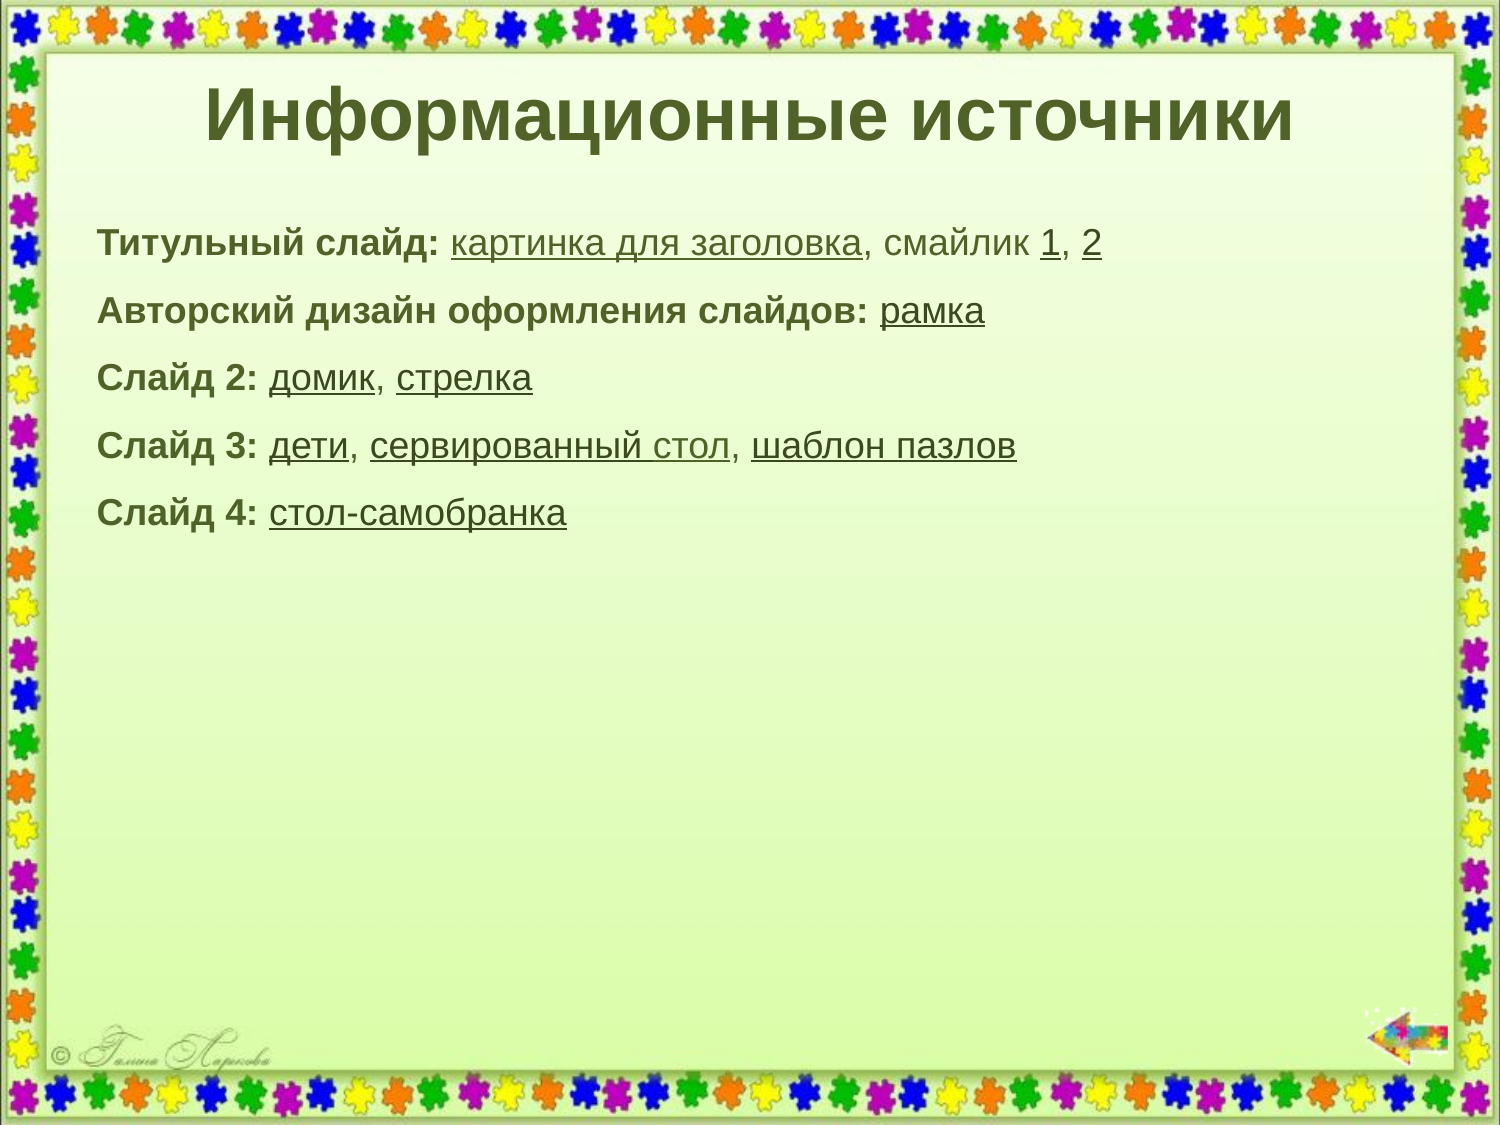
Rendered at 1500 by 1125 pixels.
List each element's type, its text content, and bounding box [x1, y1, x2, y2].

picture [0, 0, 1500, 1125]
text_box Титульный слайд: картинка для заголовка, смайлик 1, 2 Авторский дизайн оформления слайдов: рамка Слайд 2: домик, стрелка Слайд 3: дети, сервированный стол, шаблон пазлов Слайд 4: стол-самобранка [81, 210, 1430, 609]
text_box Информационные источники [163, 57, 1336, 163]
